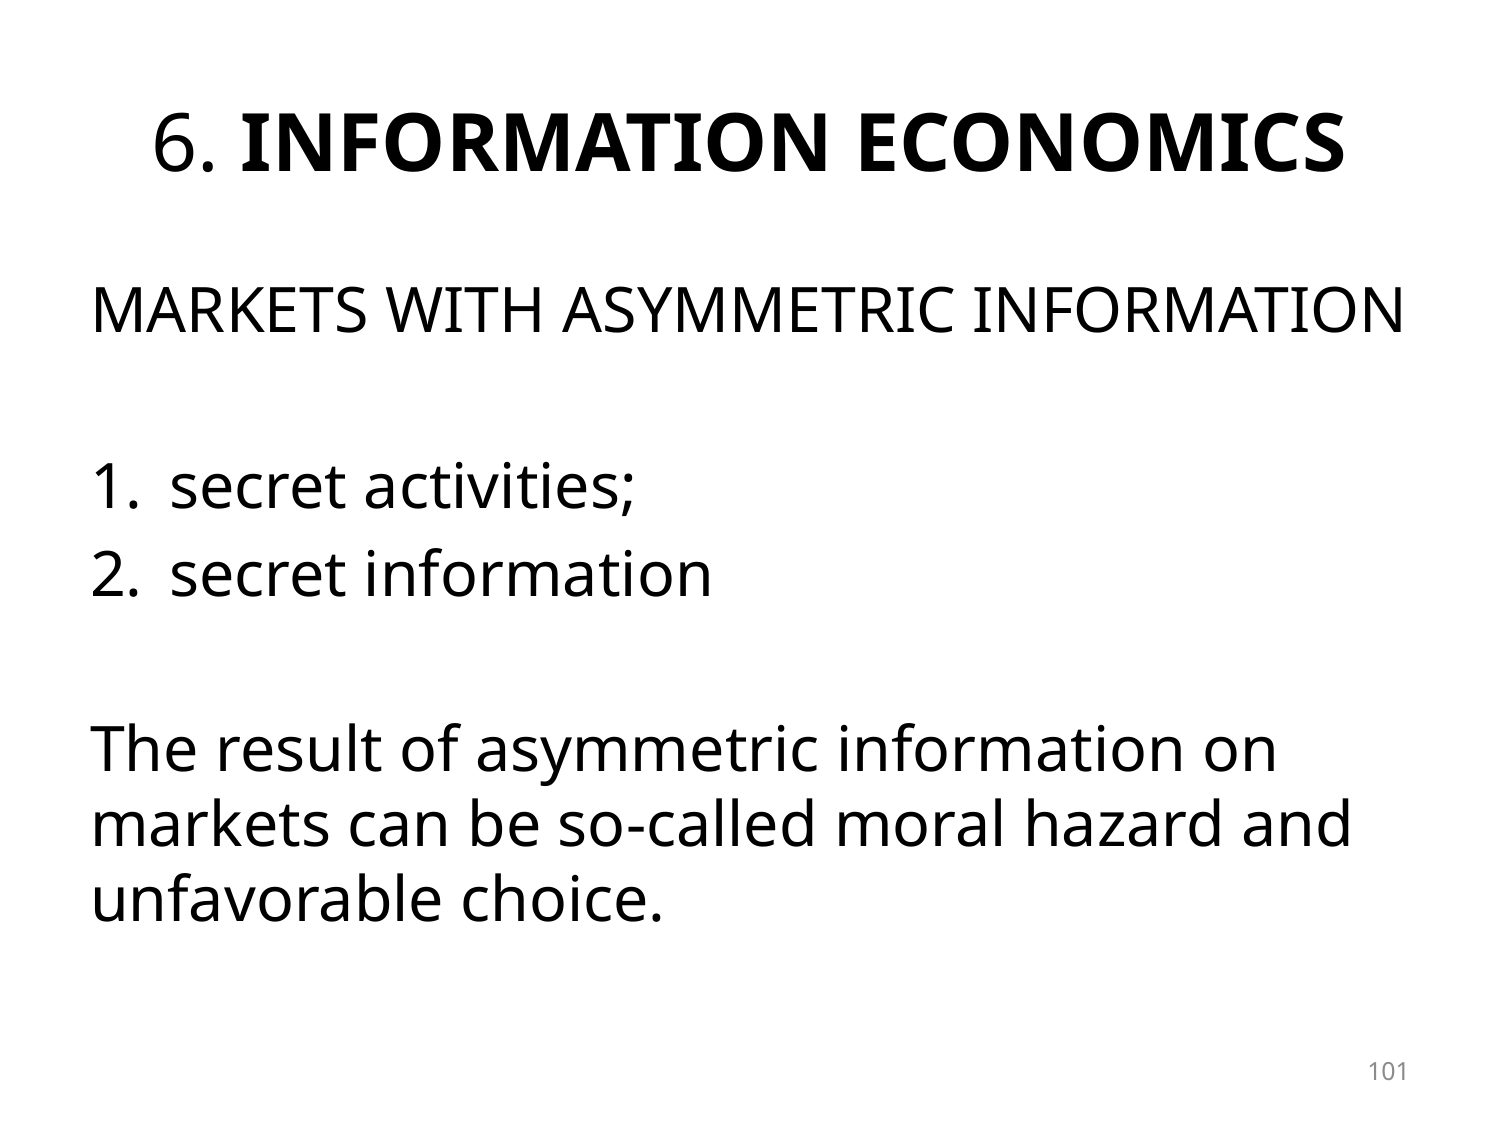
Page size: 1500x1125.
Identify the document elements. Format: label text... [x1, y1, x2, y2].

list MARKETS WITH ASYMMETRIC INFORMATION secret activities; secret information The result of asymmetric information on markets can be so-called moral hazard and unfavorable choice. [75, 262, 1425, 1005]
slide_number 101 [1074, 1042, 1425, 1103]
title 6. Information Economics [75, 45, 1425, 233]
